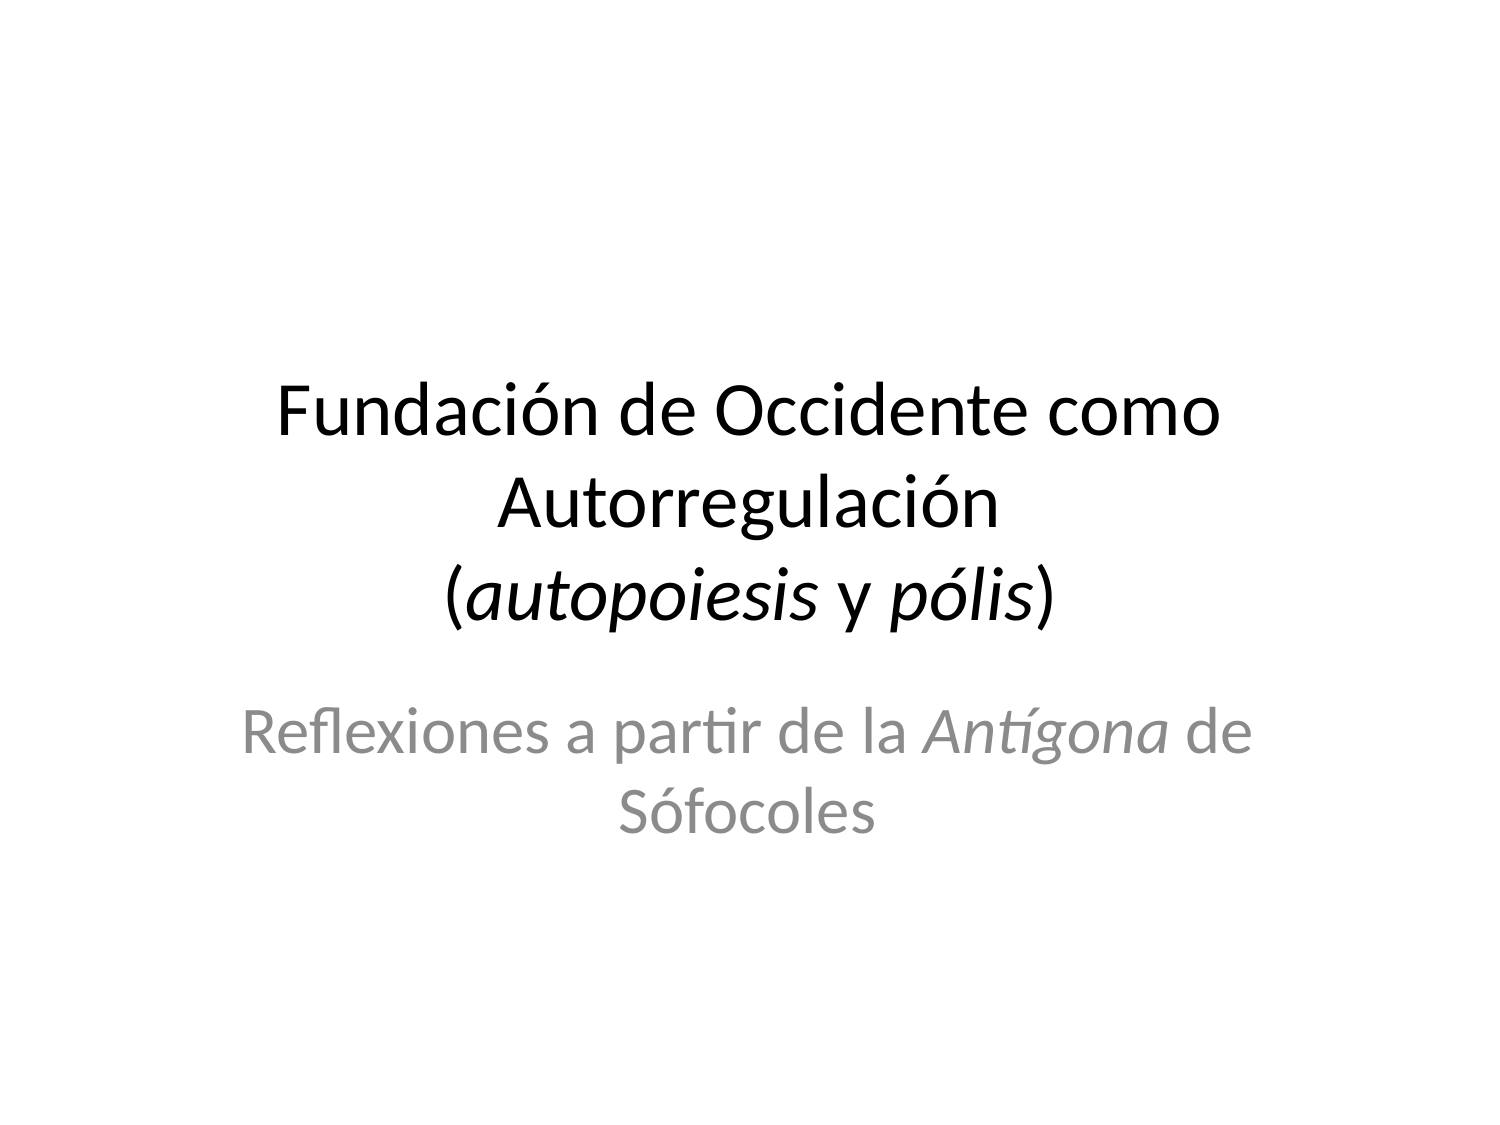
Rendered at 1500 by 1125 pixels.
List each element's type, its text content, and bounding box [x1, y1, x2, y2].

title Fundación de Occidente como Autorregulación (autopoiesis y pólis) [112, 349, 1388, 645]
subtitle Reflexiones a partir de la Antígona de Sófocoles [222, 679, 1273, 968]
